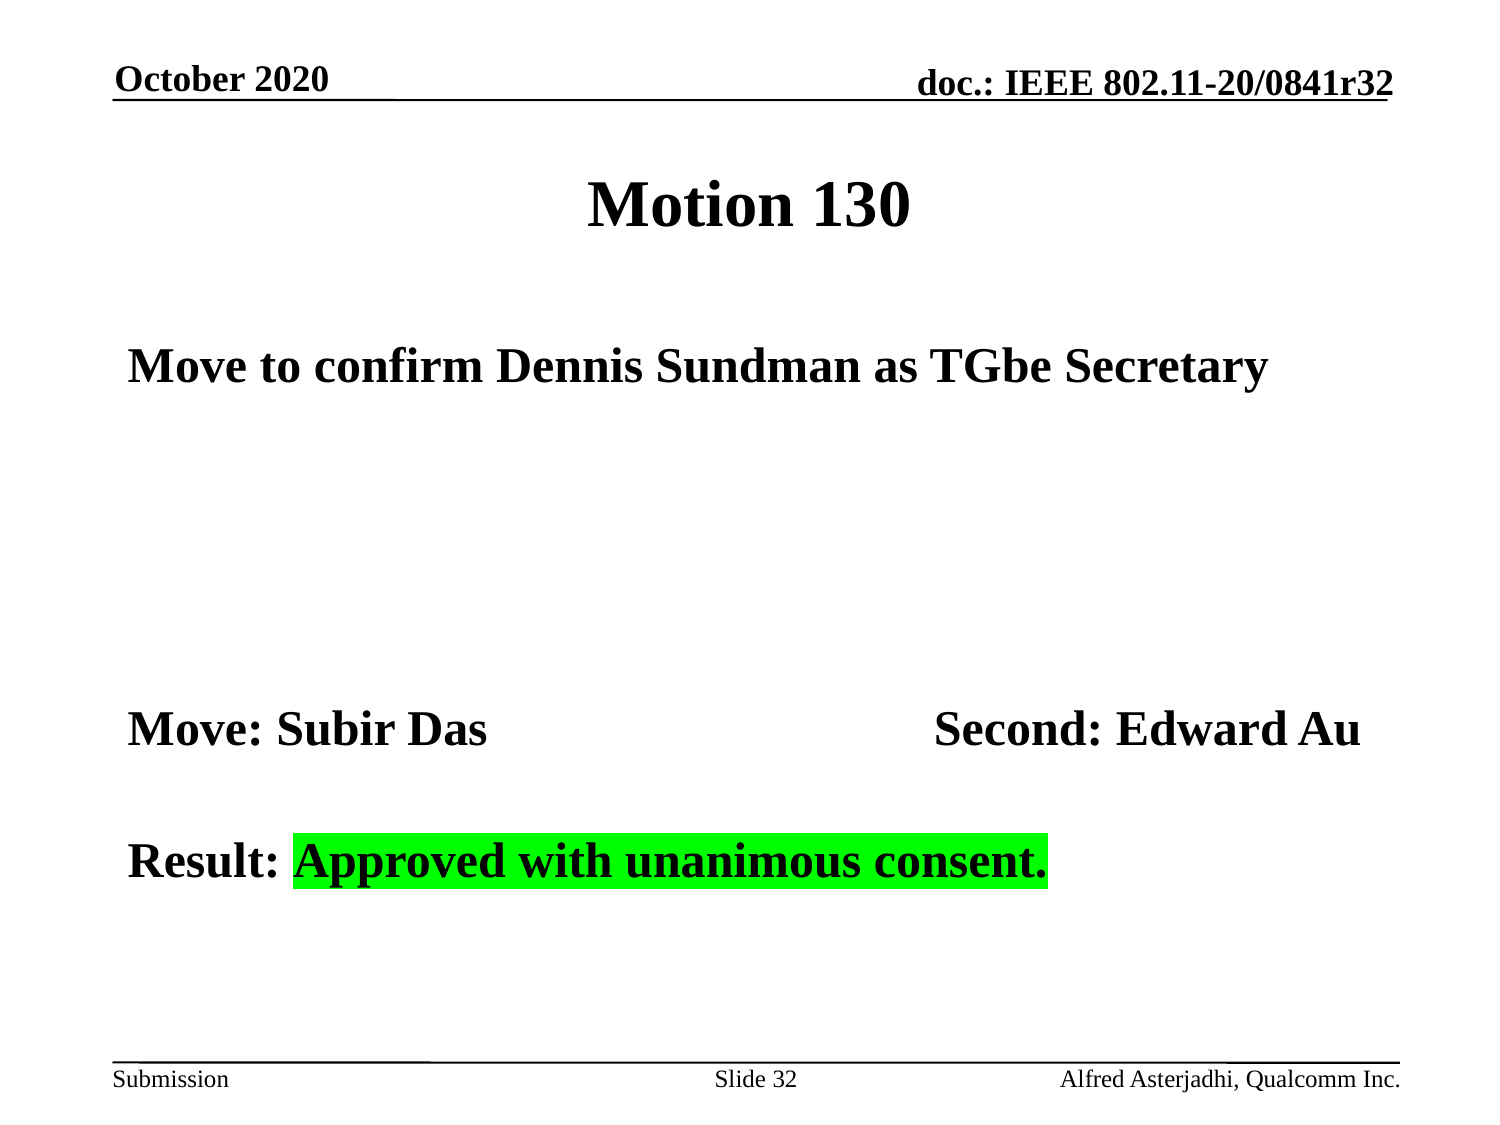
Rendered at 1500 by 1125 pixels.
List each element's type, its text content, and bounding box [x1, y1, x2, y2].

slide_number Slide 32 [712, 1061, 800, 1123]
footer Alfred Asterjadhi, Qualcomm Inc. [878, 1061, 1402, 1093]
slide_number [114, 54, 423, 100]
title Motion 130 [112, 112, 1388, 288]
list Move to confirm Dennis Sundman as TGbe Secretary Move: Subir Das Second: Edward Au Result: Approved with unanimous consent. [112, 324, 1388, 1000]
